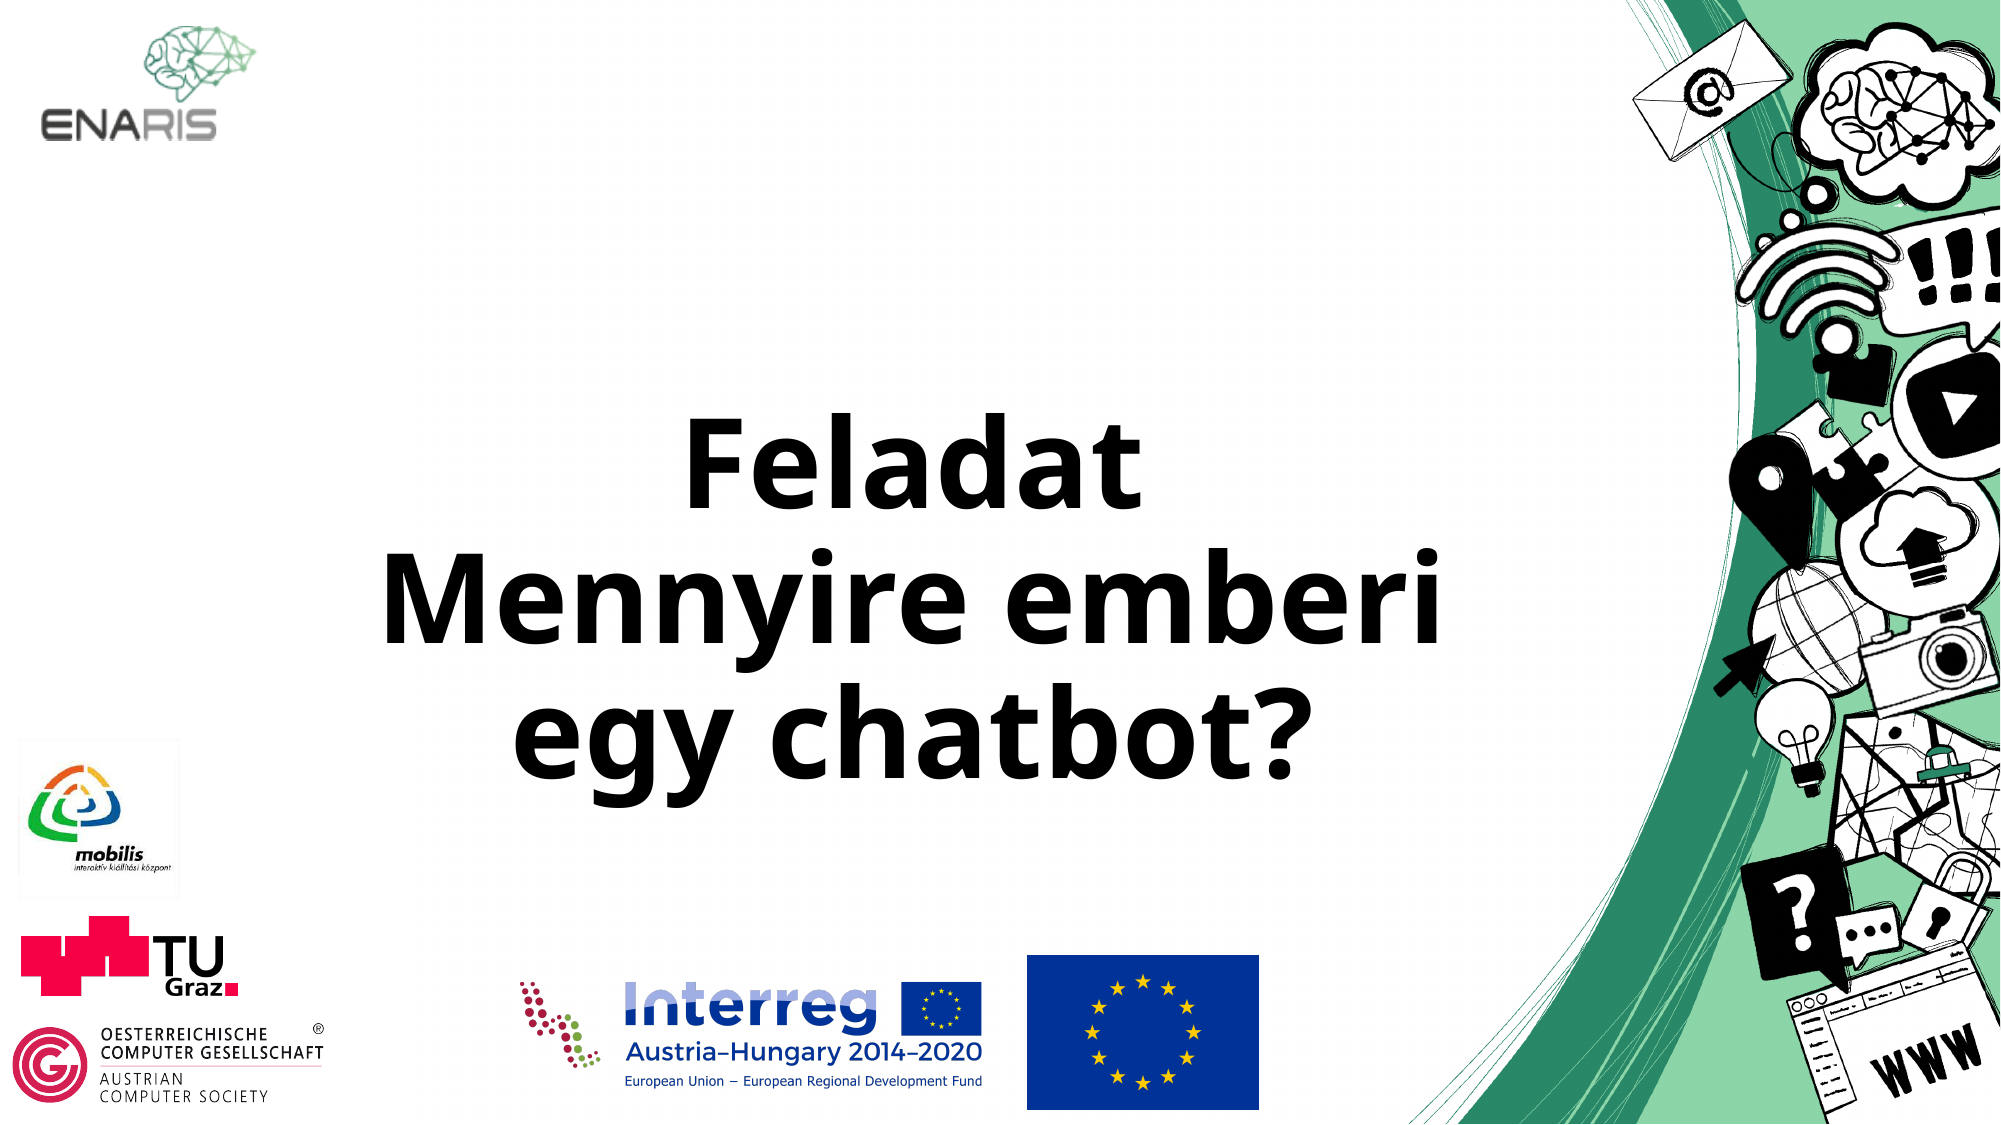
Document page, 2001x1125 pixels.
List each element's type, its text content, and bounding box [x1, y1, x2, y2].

picture [18, 738, 180, 899]
picture [414, 0, 2001, 1124]
picture [12, 1023, 324, 1103]
picture [21, 916, 238, 996]
title Feladat Mennyire emberi egy chatbot? [266, 228, 1559, 814]
picture [41, 26, 258, 141]
